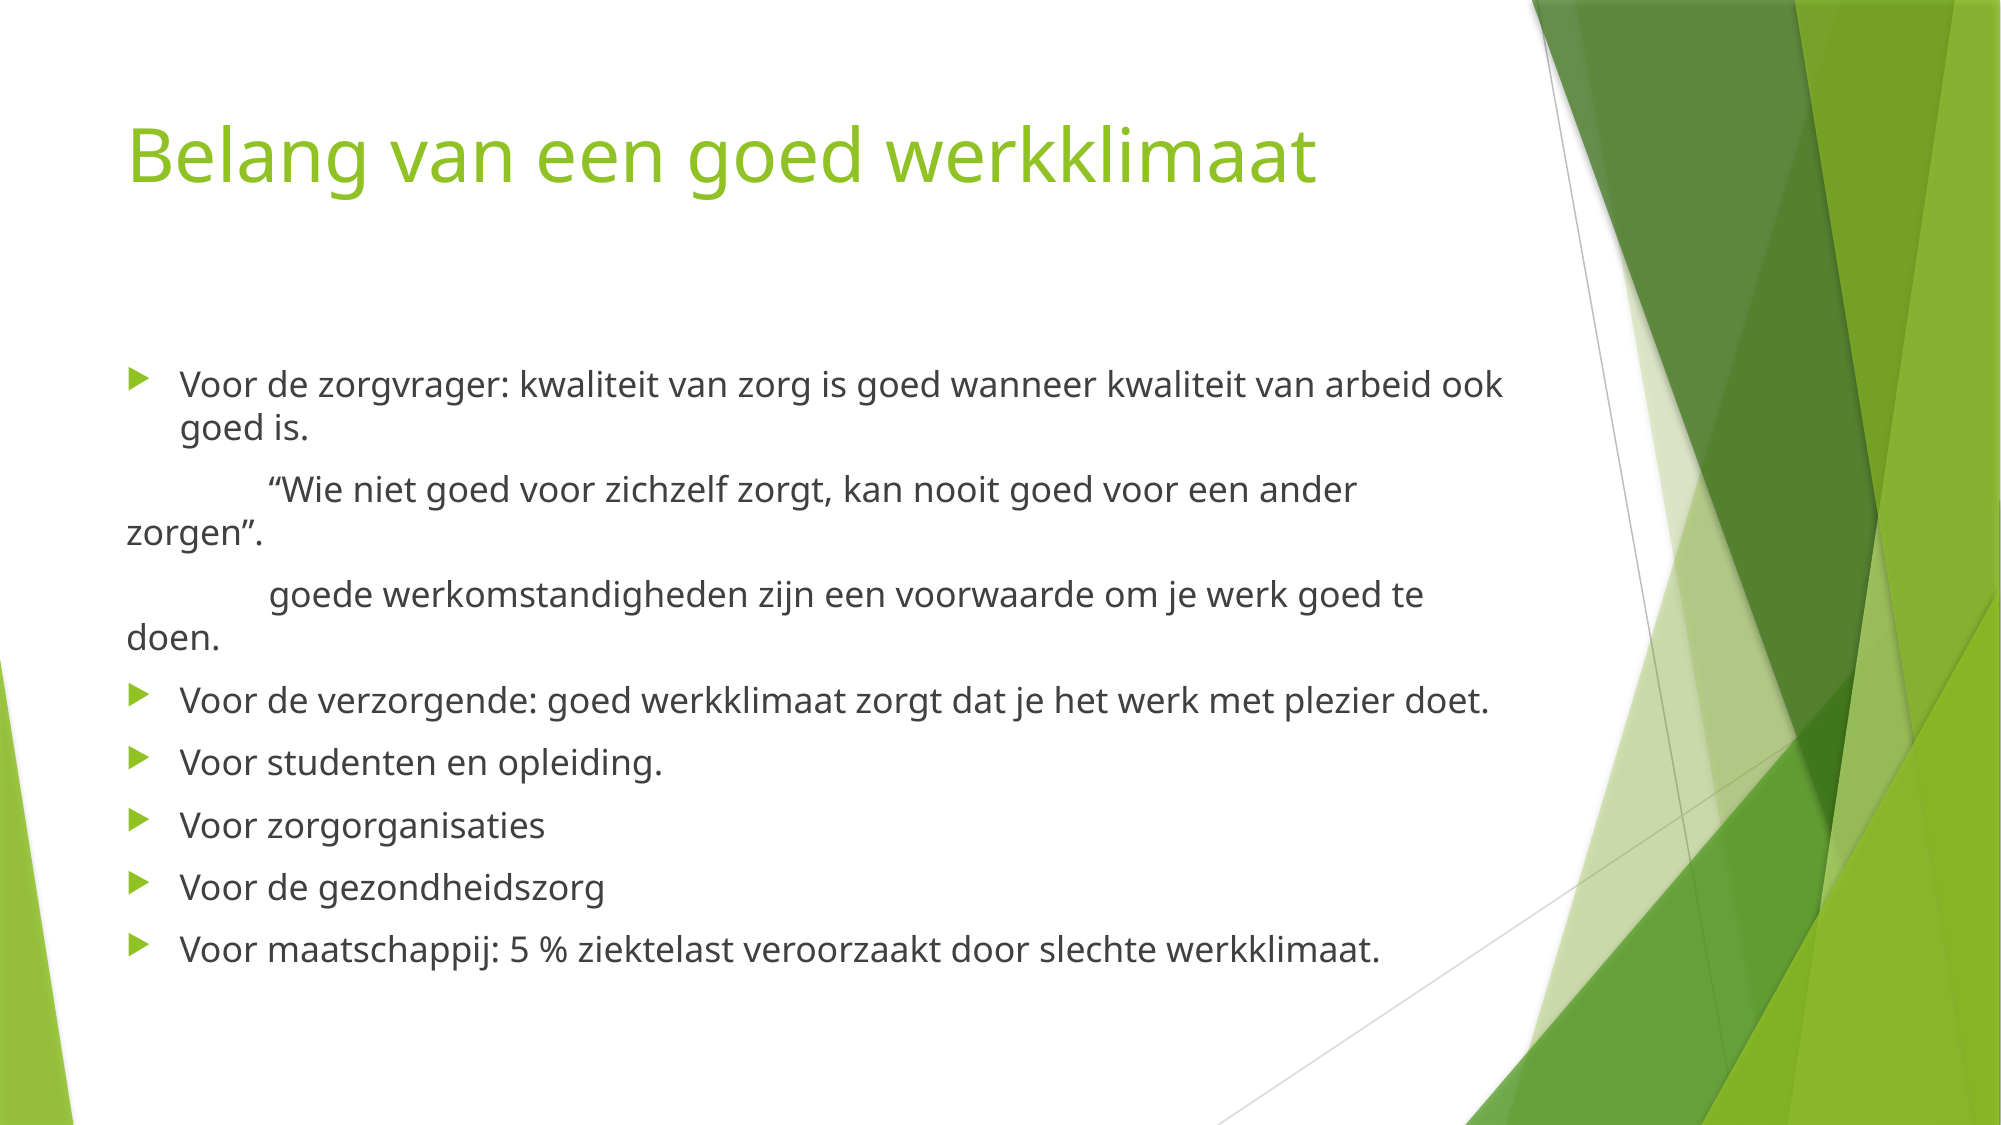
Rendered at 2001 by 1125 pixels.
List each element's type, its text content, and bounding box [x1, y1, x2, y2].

list Voor de zorgvrager: kwaliteit van zorg is goed wanneer kwaliteit van arbeid ook goed is. “Wie niet goed voor zichzelf zorgt, kan nooit goed voor een ander zorgen”. goede werkomstandigheden zijn een voorwaarde om je werk goed te doen. Voor de verzorgende: goed werkklimaat zorgt dat je het werk met plezier doet. Voor studenten en opleiding. Voor zorgorganisaties Voor de gezondheidszorg Voor maatschappij: 5 % ziektelast veroorzaakt door slechte werkklimaat. [111, 354, 1522, 992]
title Belang van een goed werkklimaat [111, 99, 1522, 317]
